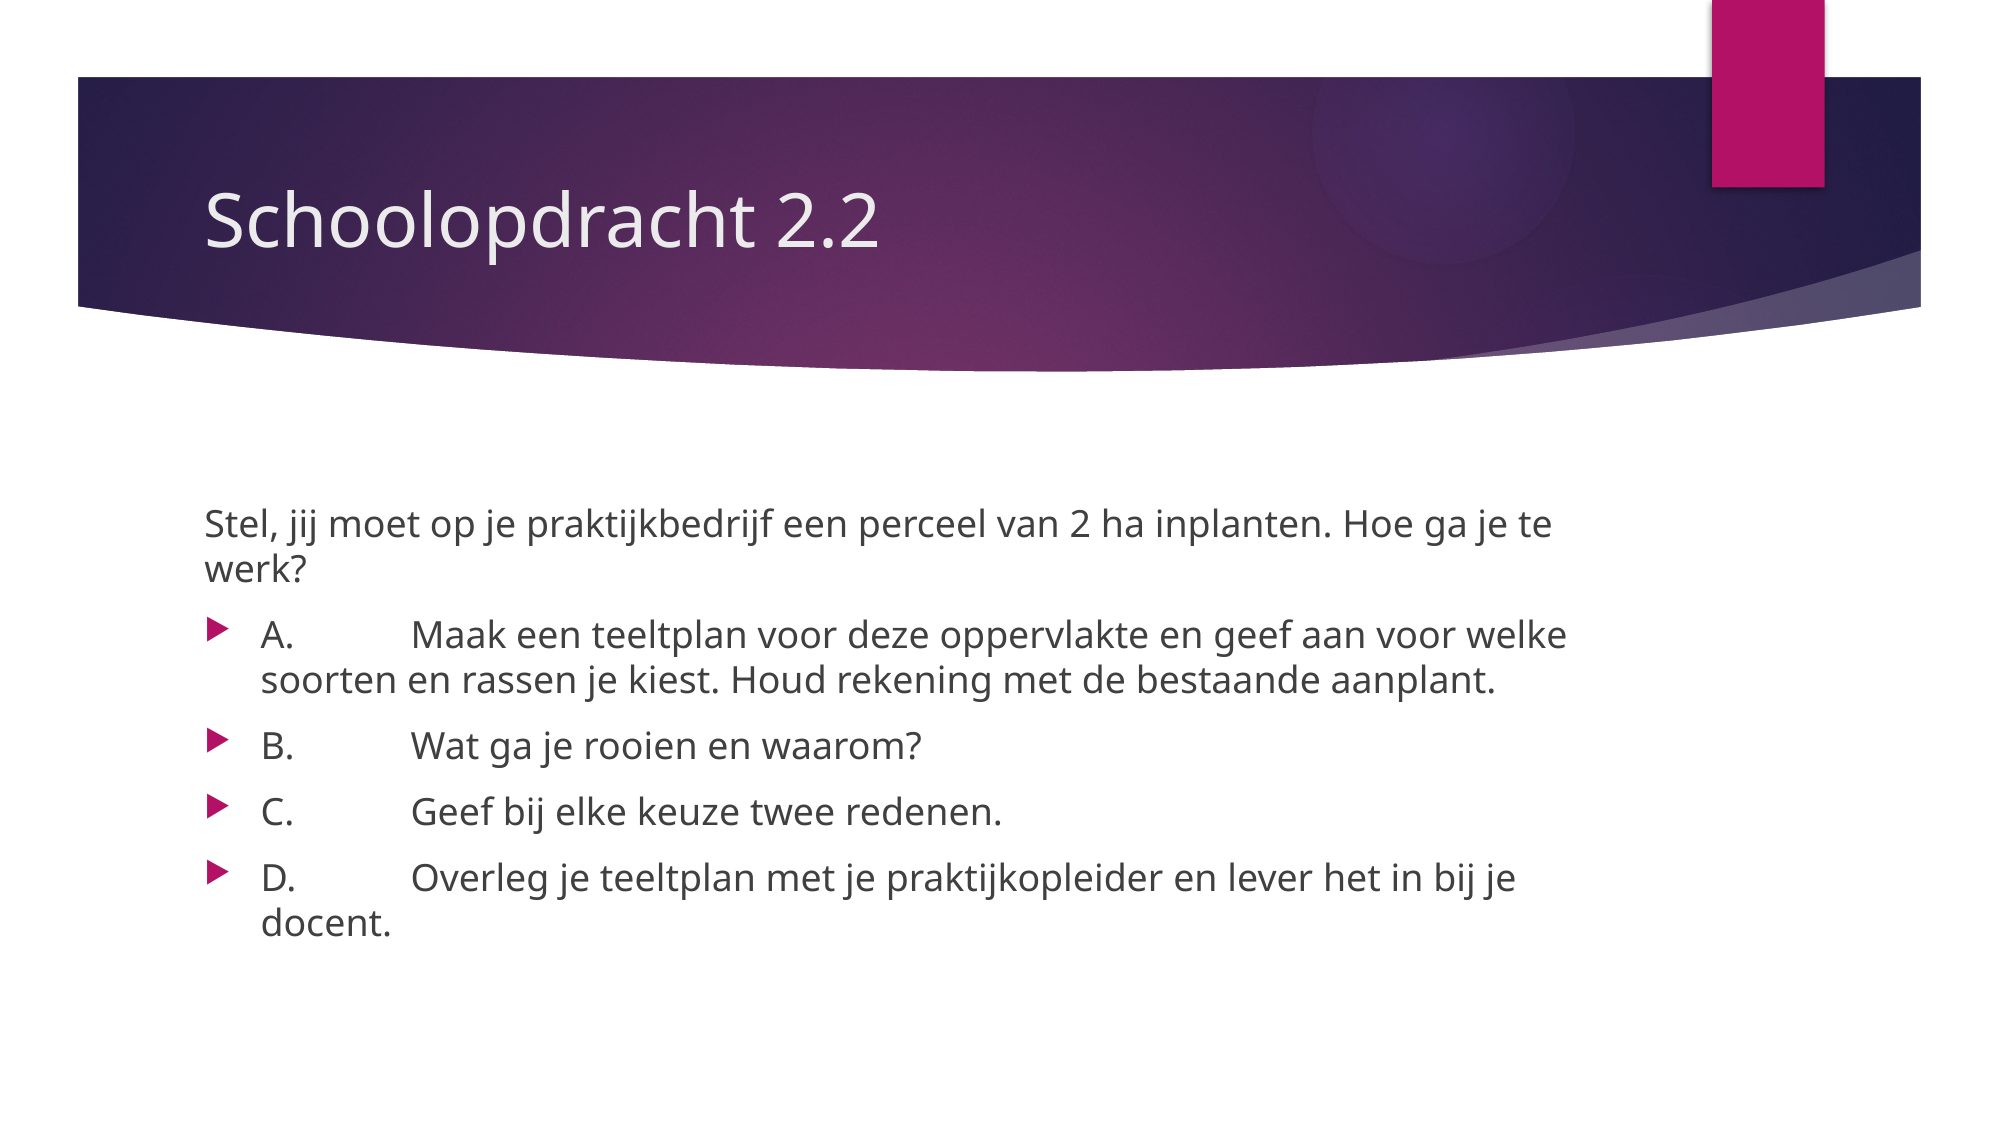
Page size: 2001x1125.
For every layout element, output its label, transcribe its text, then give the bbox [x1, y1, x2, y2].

list Stel, jij moet op je praktijkbedrijf een perceel van 2 ha inplanten. Hoe ga je te werk? A. Maak een teeltplan voor deze oppervlakte en geef aan voor welke soorten en rassen je kiest. Houd rekening met de bestaande aanplant. B. Wat ga je rooien en waarom? C. Geef bij elke keuze twee redenen. D. Overleg je teeltplan met je praktijkopleider en lever het in bij je docent. [189, 427, 1638, 988]
title Schoolopdracht 2.2 [189, 159, 1627, 276]
